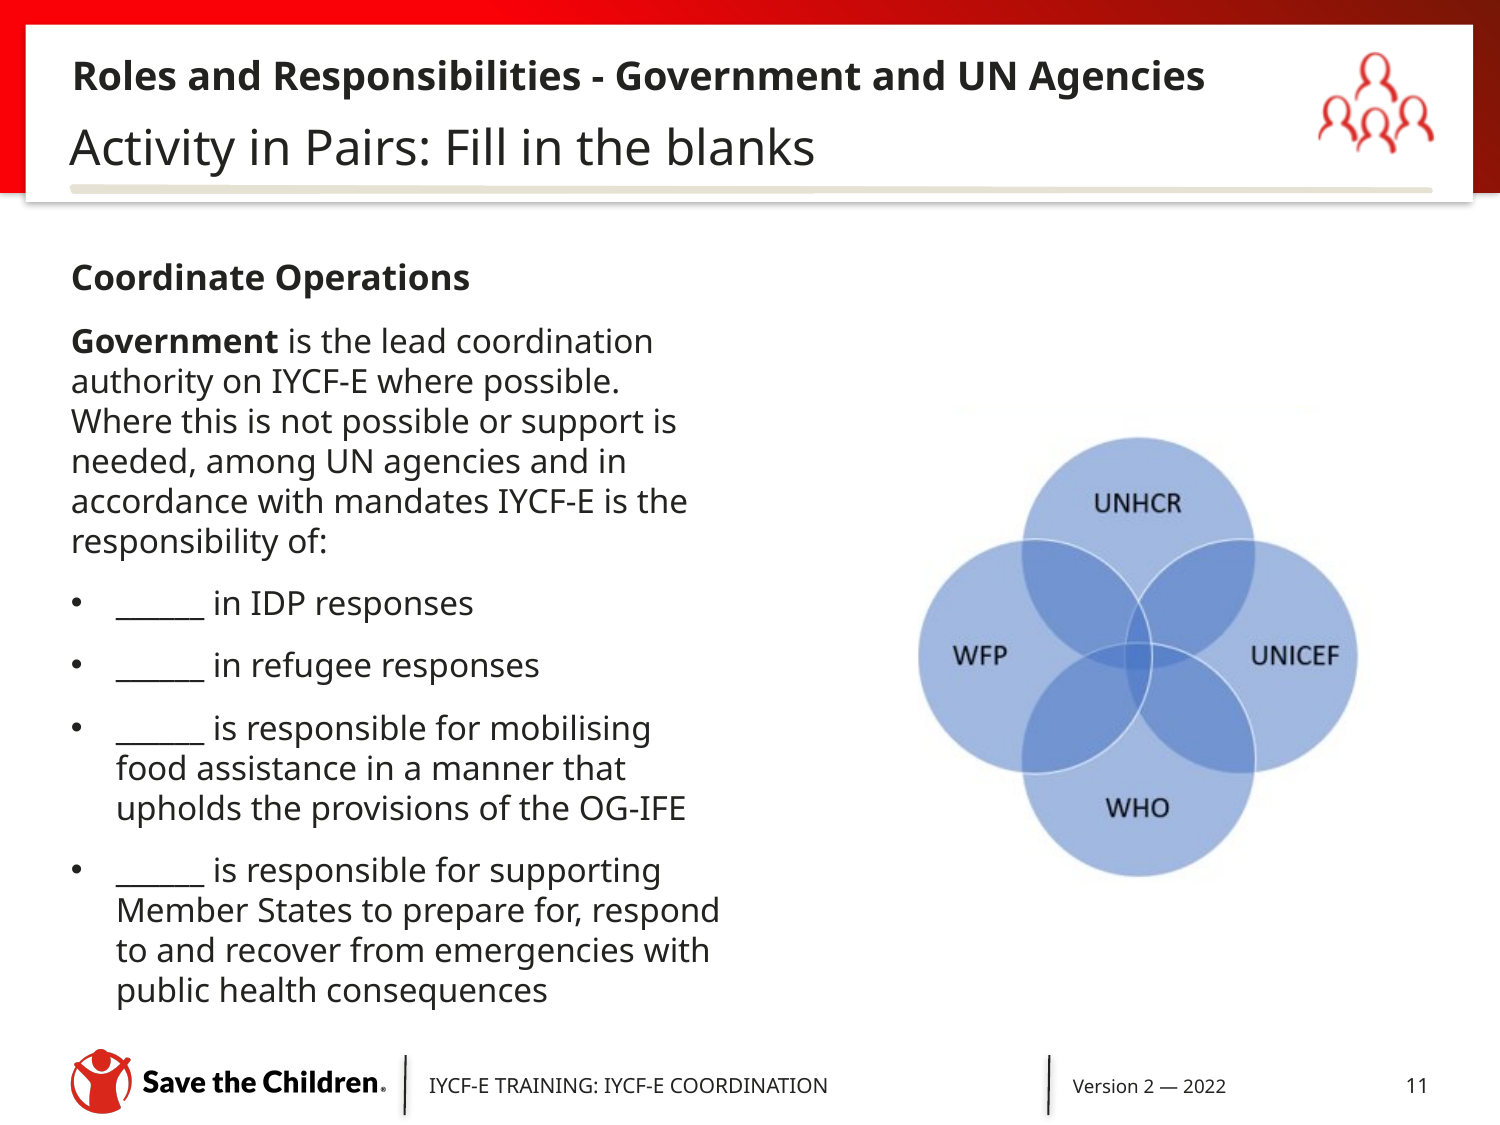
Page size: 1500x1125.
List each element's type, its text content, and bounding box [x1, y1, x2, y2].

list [917, 406, 1377, 891]
slide_number Version 2 — 2022 [1057, 1056, 1317, 1117]
slide_number 11 [1317, 1056, 1445, 1117]
list Activity in Pairs: Fill in the blanks [69, 115, 1304, 176]
picture [1308, 37, 1445, 174]
title Roles and Responsibilities - Government and UN Agencies [71, 37, 1306, 112]
picture [59, 1037, 400, 1125]
footer IYCF-E TRAINING: IYCF-E COORDINATION [414, 1056, 1042, 1117]
list Coordinate Operations Government is the lead coordination authority on IYCF-E where possible. Where this is not possible or support is needed, among UN agencies and in accordance with mandates IYCF-E is the responsibility of: ______ in IDP responses ______ in refugee responses ______ is responsible for mobilising food assistance in a manner that upholds the provisions of the OG-IFE ______ is responsible for supporting Member States to prepare for, respond to and recover from emergencies with public health consequences [70, 255, 727, 1028]
picture [69, 184, 1433, 194]
